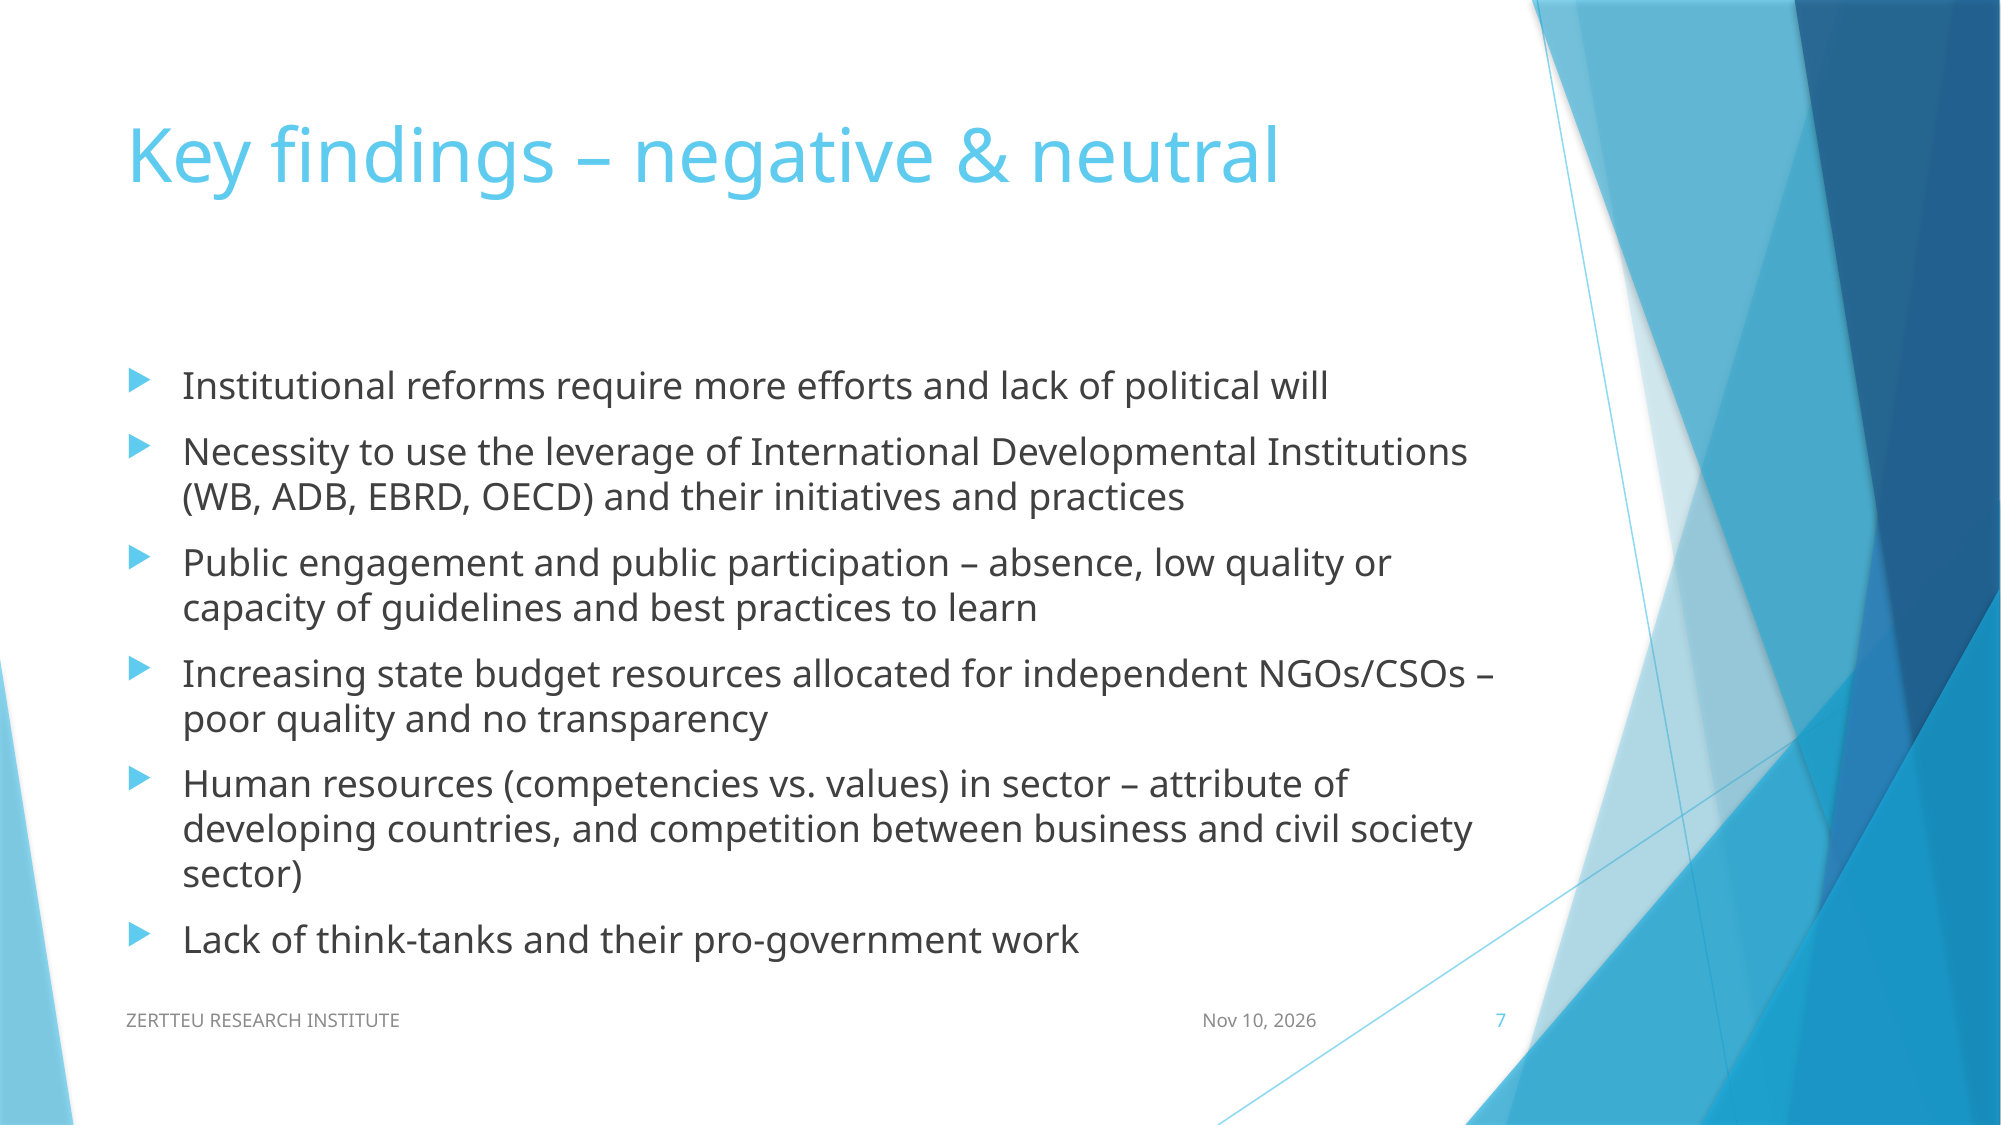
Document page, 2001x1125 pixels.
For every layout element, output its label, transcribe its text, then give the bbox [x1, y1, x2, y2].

list Institutional reforms require more efforts and lack of political will Necessity to use the leverage of International Developmental Institutions (WB, ADB, EBRD, OECD) and their initiatives and practices Public engagement and public participation – absence, low quality or capacity of guidelines and best practices to learn Increasing state budget resources allocated for independent NGOs/CSOs – poor quality and no transparency Human resources (competencies vs. values) in sector – attribute of developing countries, and competition between business and civil society sector) Lack of think-tanks and their pro-government work [111, 354, 1522, 992]
slide_number 7 [1409, 991, 1522, 1051]
title Key findings – negative & neutral [111, 99, 1522, 317]
footer ZERTTEU RESEARCH INSTITUTE [111, 991, 1145, 1051]
slide_number 8-Dec-14 [1181, 991, 1332, 1051]
